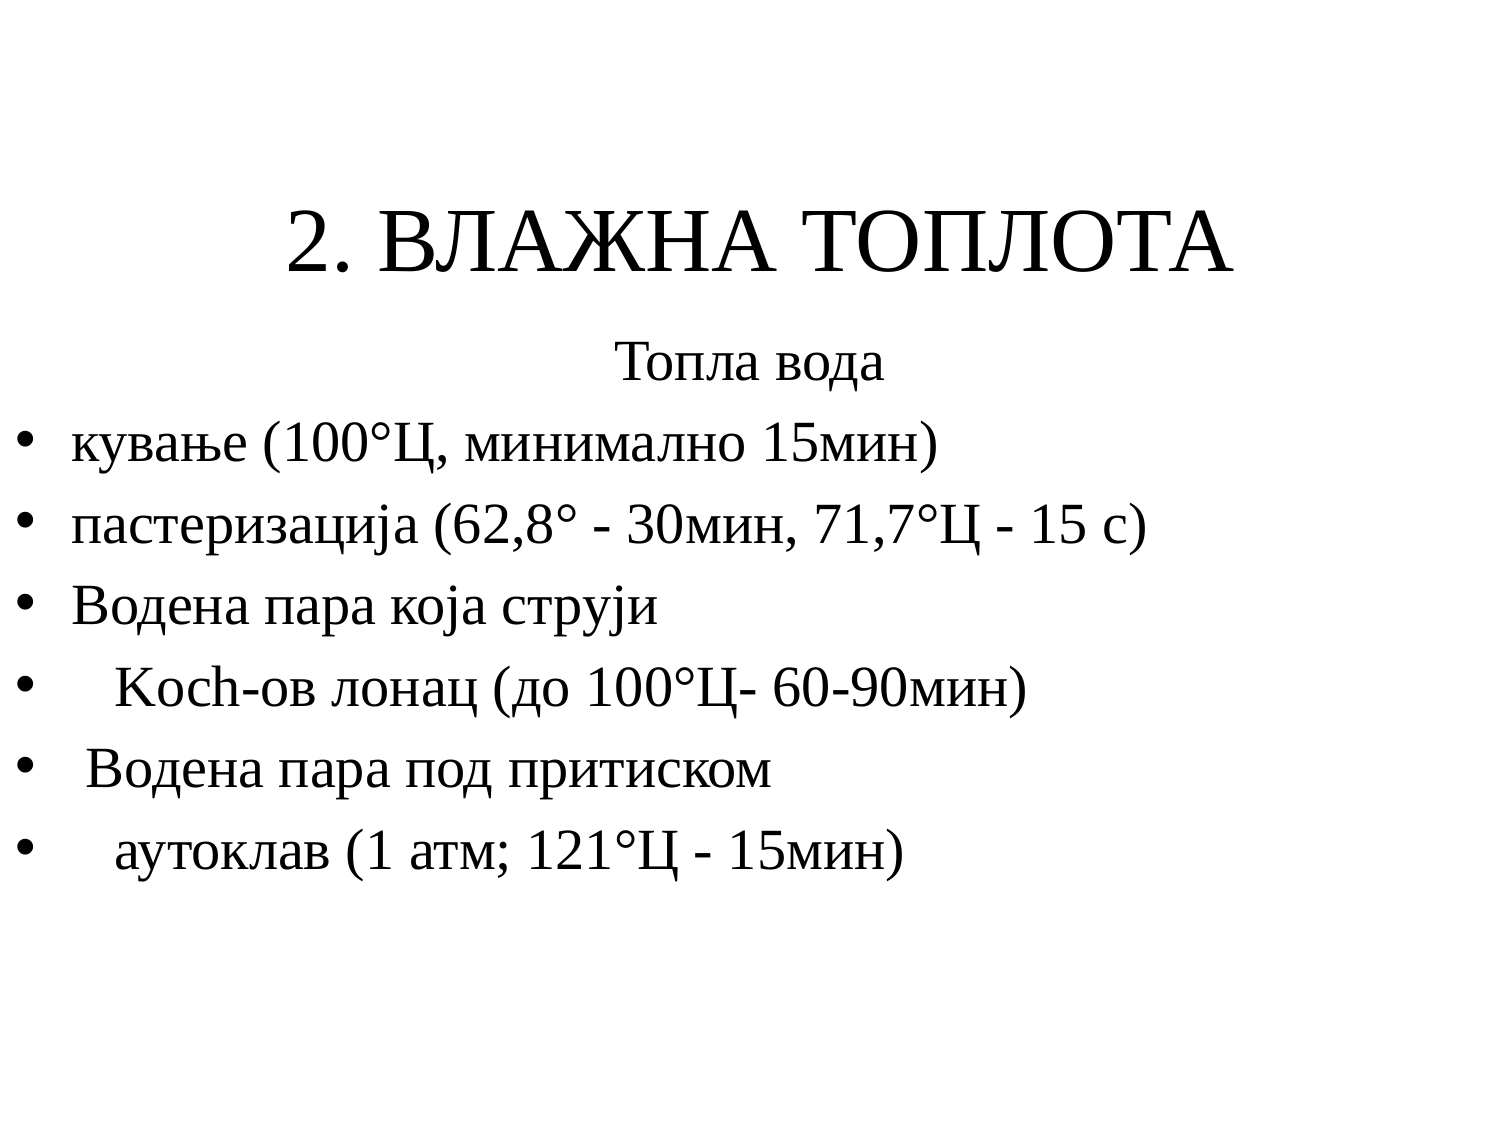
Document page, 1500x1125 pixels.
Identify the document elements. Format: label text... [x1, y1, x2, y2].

title 2. ВЛАЖНА ТОПЛОТА [0, 172, 1500, 298]
list Топла вода кување (100°Ц, минимално 15мин) пастеризација (62,8° - 30мин, 71,7°Ц - 15 с) Водена пара која струји Koch-ов лонац (до 100°Ц- 60-90мин) Водена пара под притиском аутоклав (1 атм; 121°Ц - 15мин) [0, 314, 1500, 1059]
text_box [0, 375, 975, 460]
